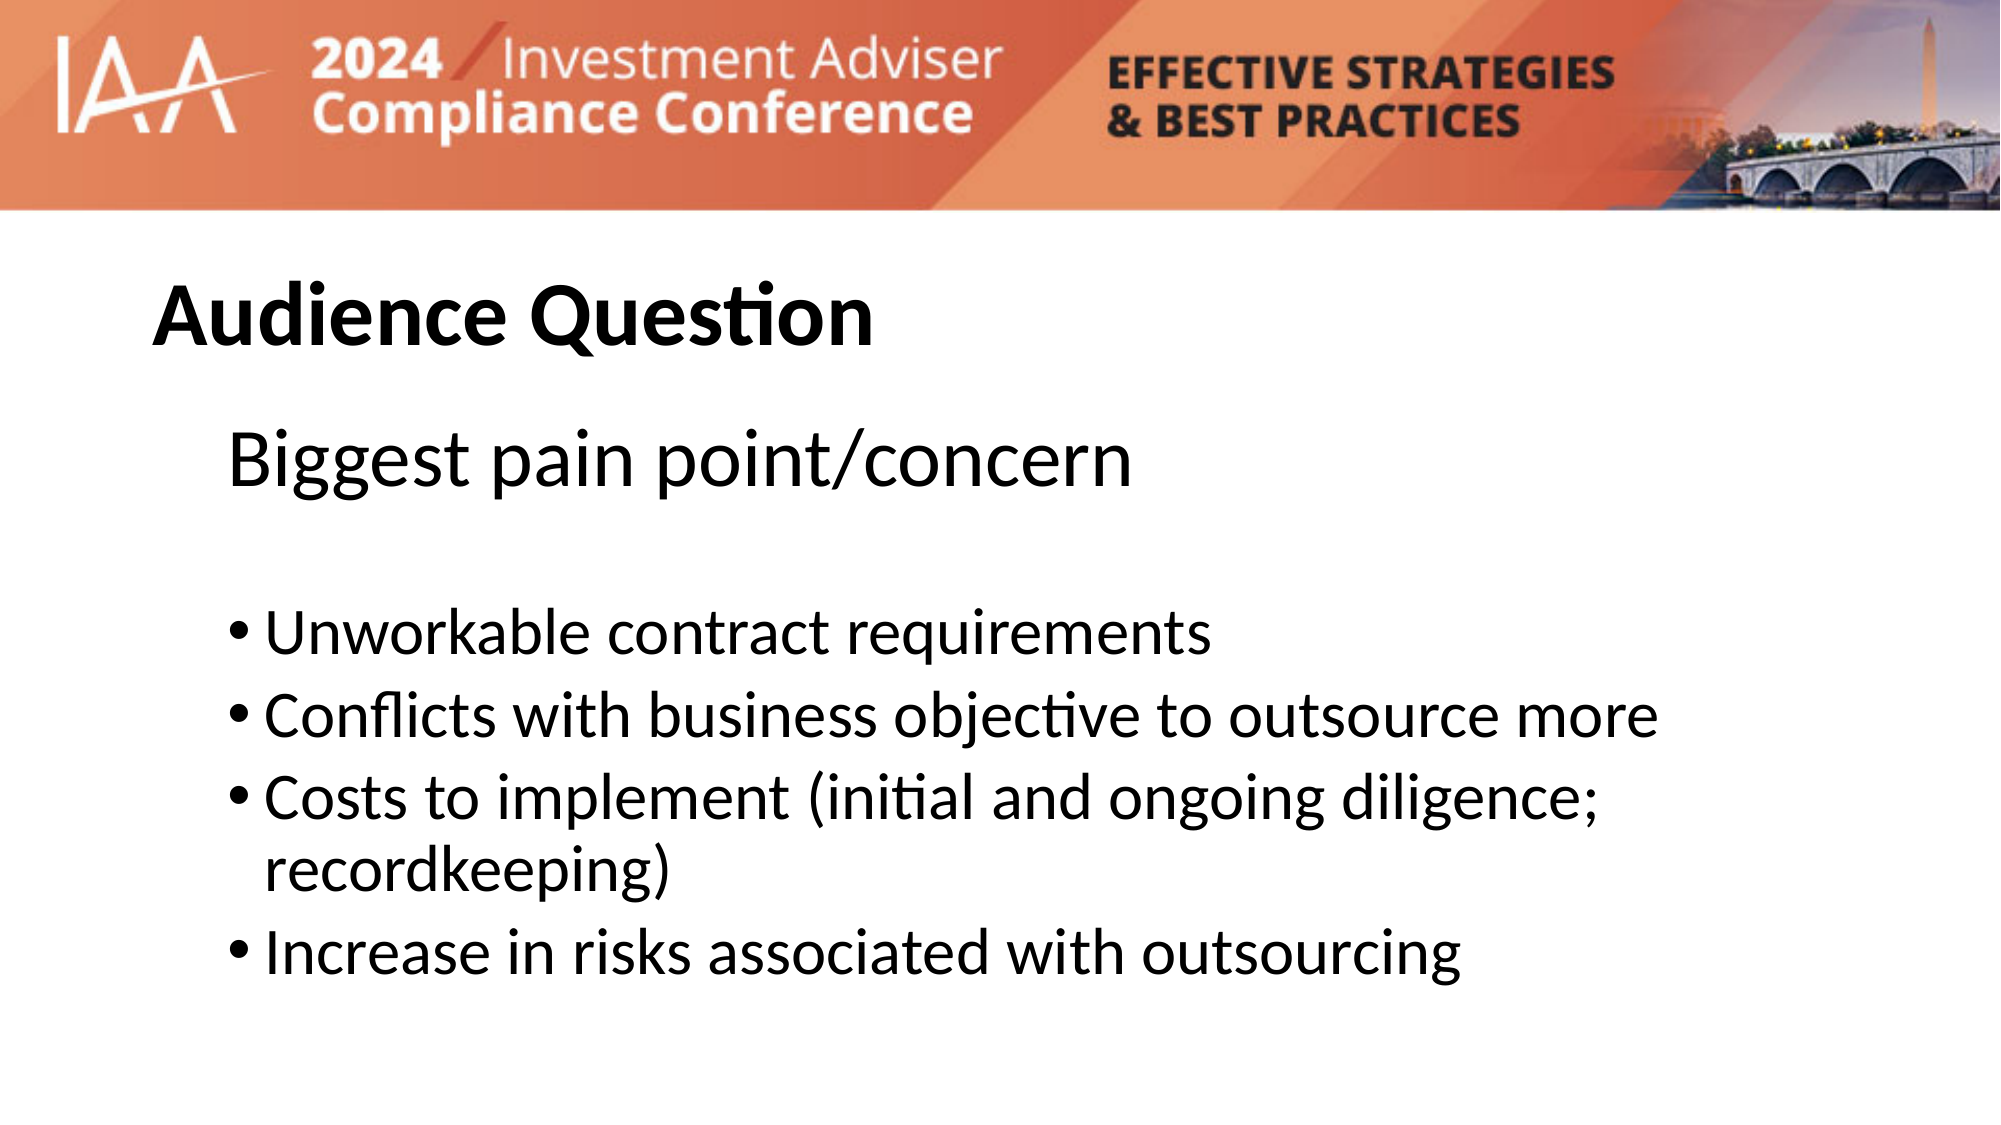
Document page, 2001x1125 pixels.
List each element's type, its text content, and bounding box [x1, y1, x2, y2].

title Audience Question [137, 207, 1863, 407]
list Biggest pain point/concern Unworkable contract requirements Conflicts with business objective to outsource more Costs to implement (initial and ongoing diligence; recordkeeping) Increase in risks associated with outsourcing [137, 407, 1863, 1014]
picture [0, 0, 2000, 213]
